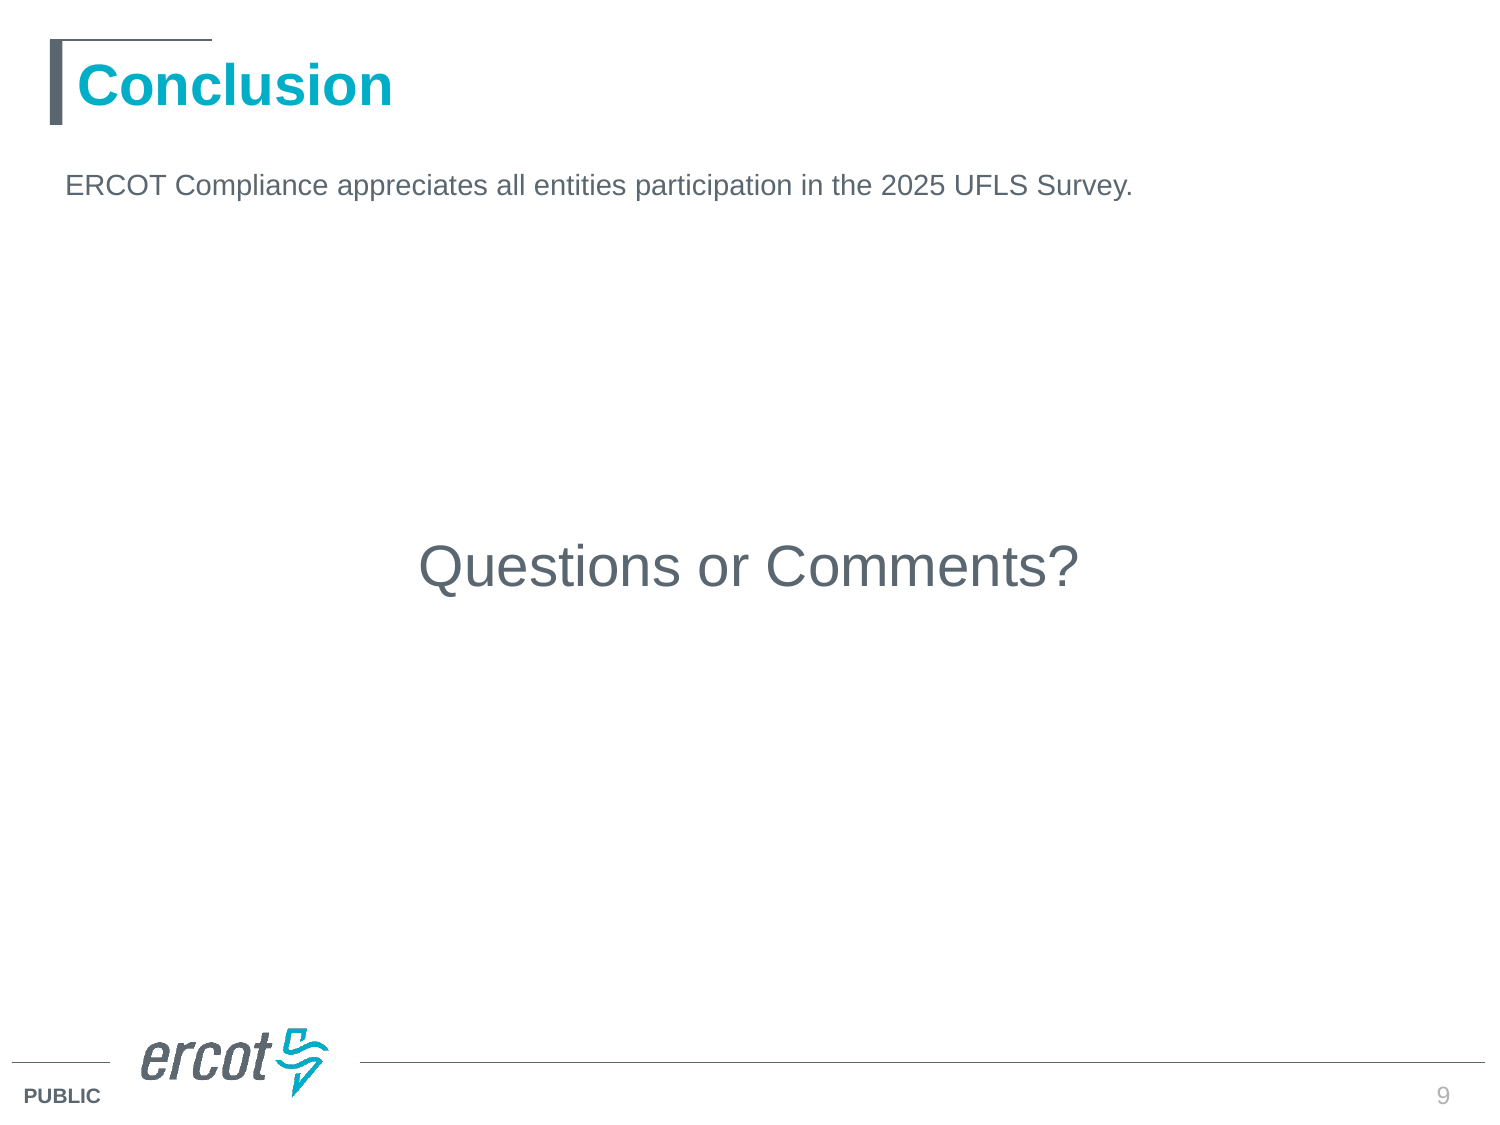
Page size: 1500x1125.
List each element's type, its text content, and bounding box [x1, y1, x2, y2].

picture [137, 1024, 332, 1100]
title Conclusion [62, 39, 1450, 125]
slide_number 9 [1400, 1076, 1488, 1113]
list ERCOT Compliance appreciates all entities participation in the 2025 UFLS Survey. Questions or Comments? [50, 159, 1450, 988]
